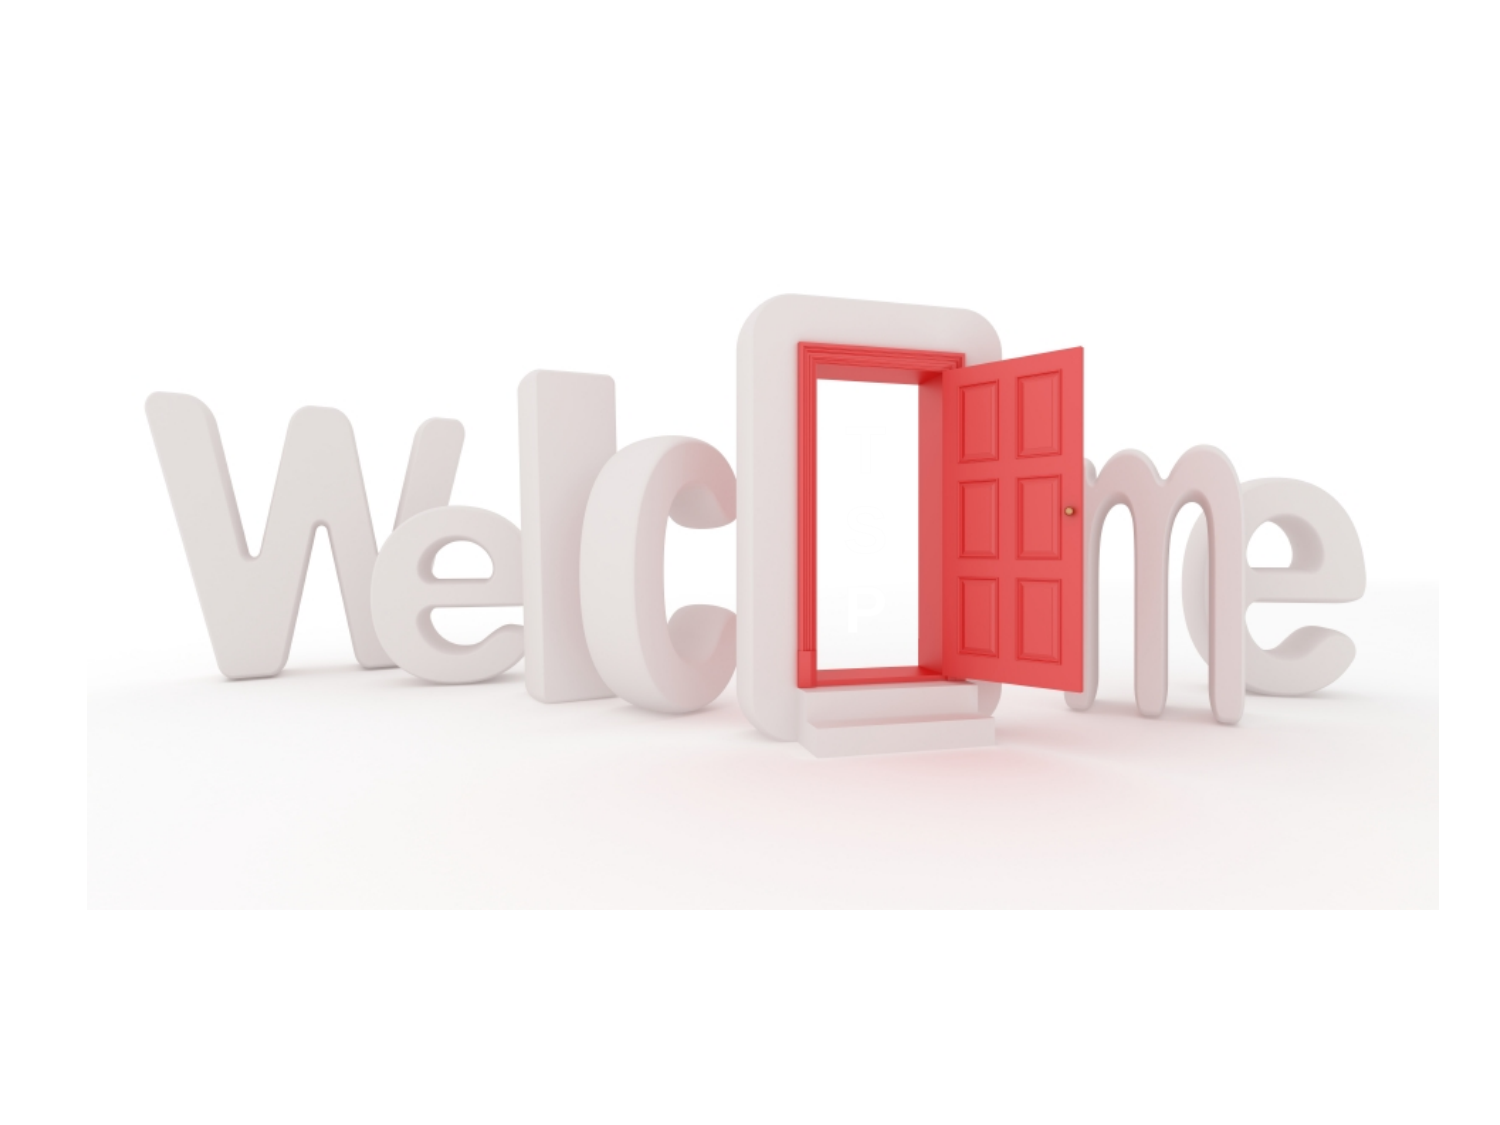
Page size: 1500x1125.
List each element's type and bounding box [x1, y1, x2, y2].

list [87, 194, 1439, 910]
